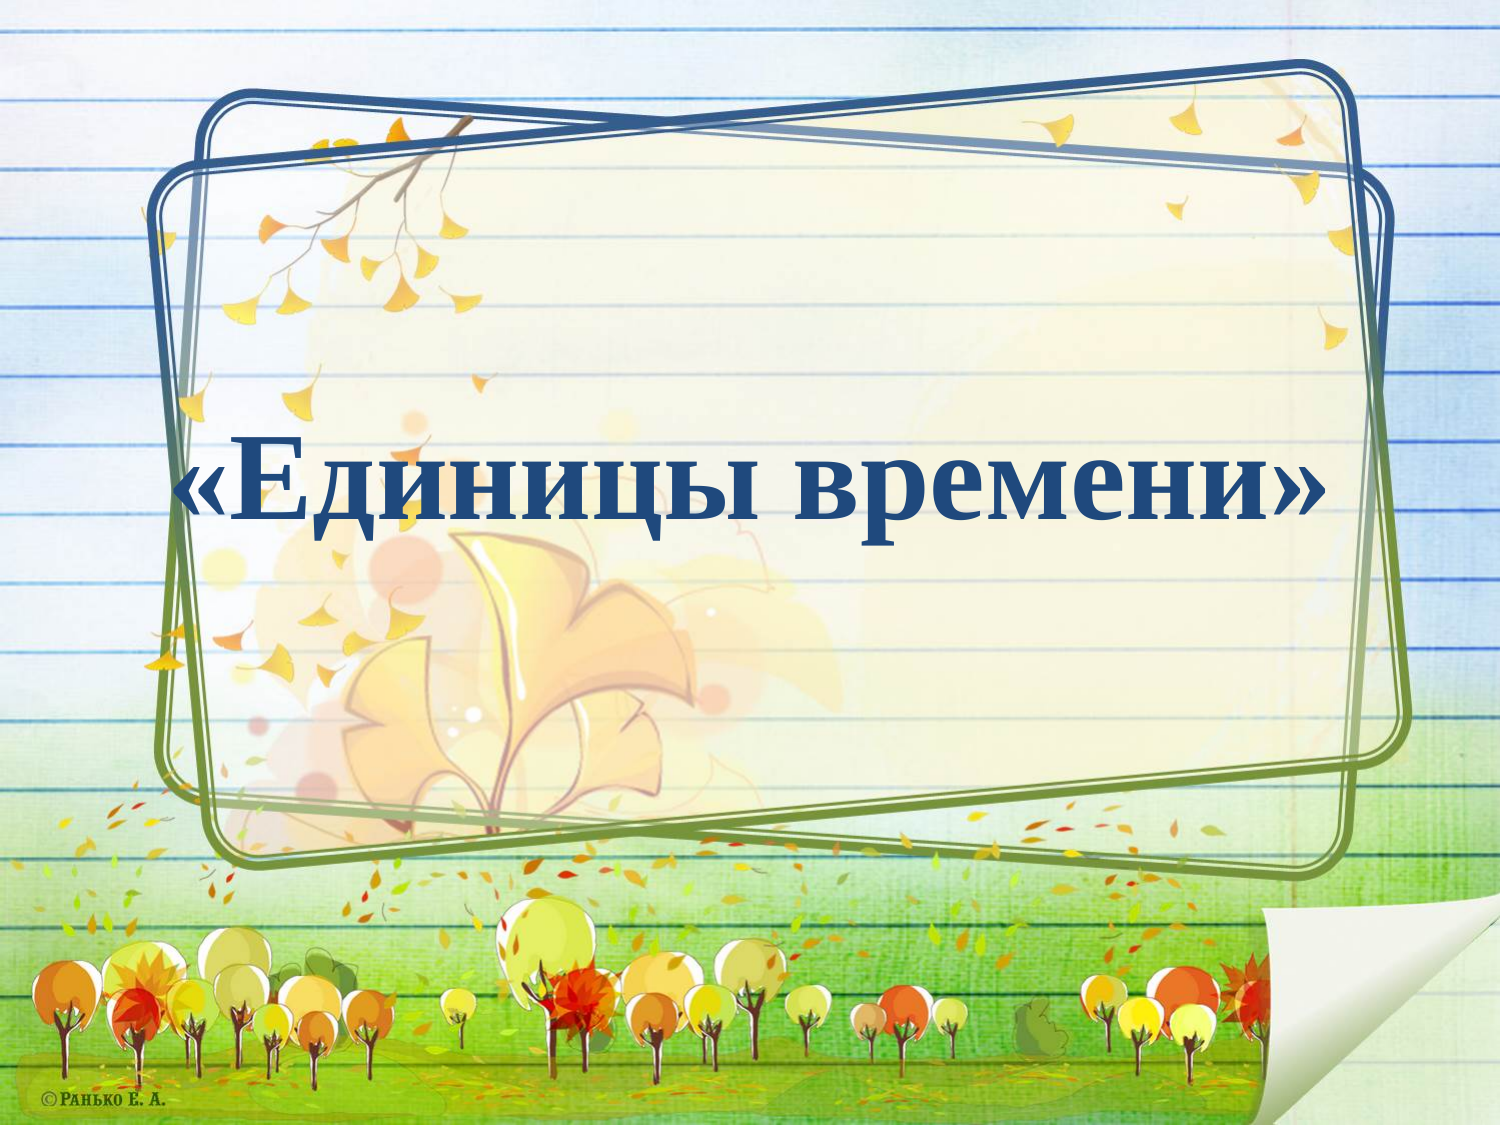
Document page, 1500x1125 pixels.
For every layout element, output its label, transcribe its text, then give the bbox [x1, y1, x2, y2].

picture [0, 0, 1500, 1125]
title «Единицы времени» [112, 349, 1388, 591]
